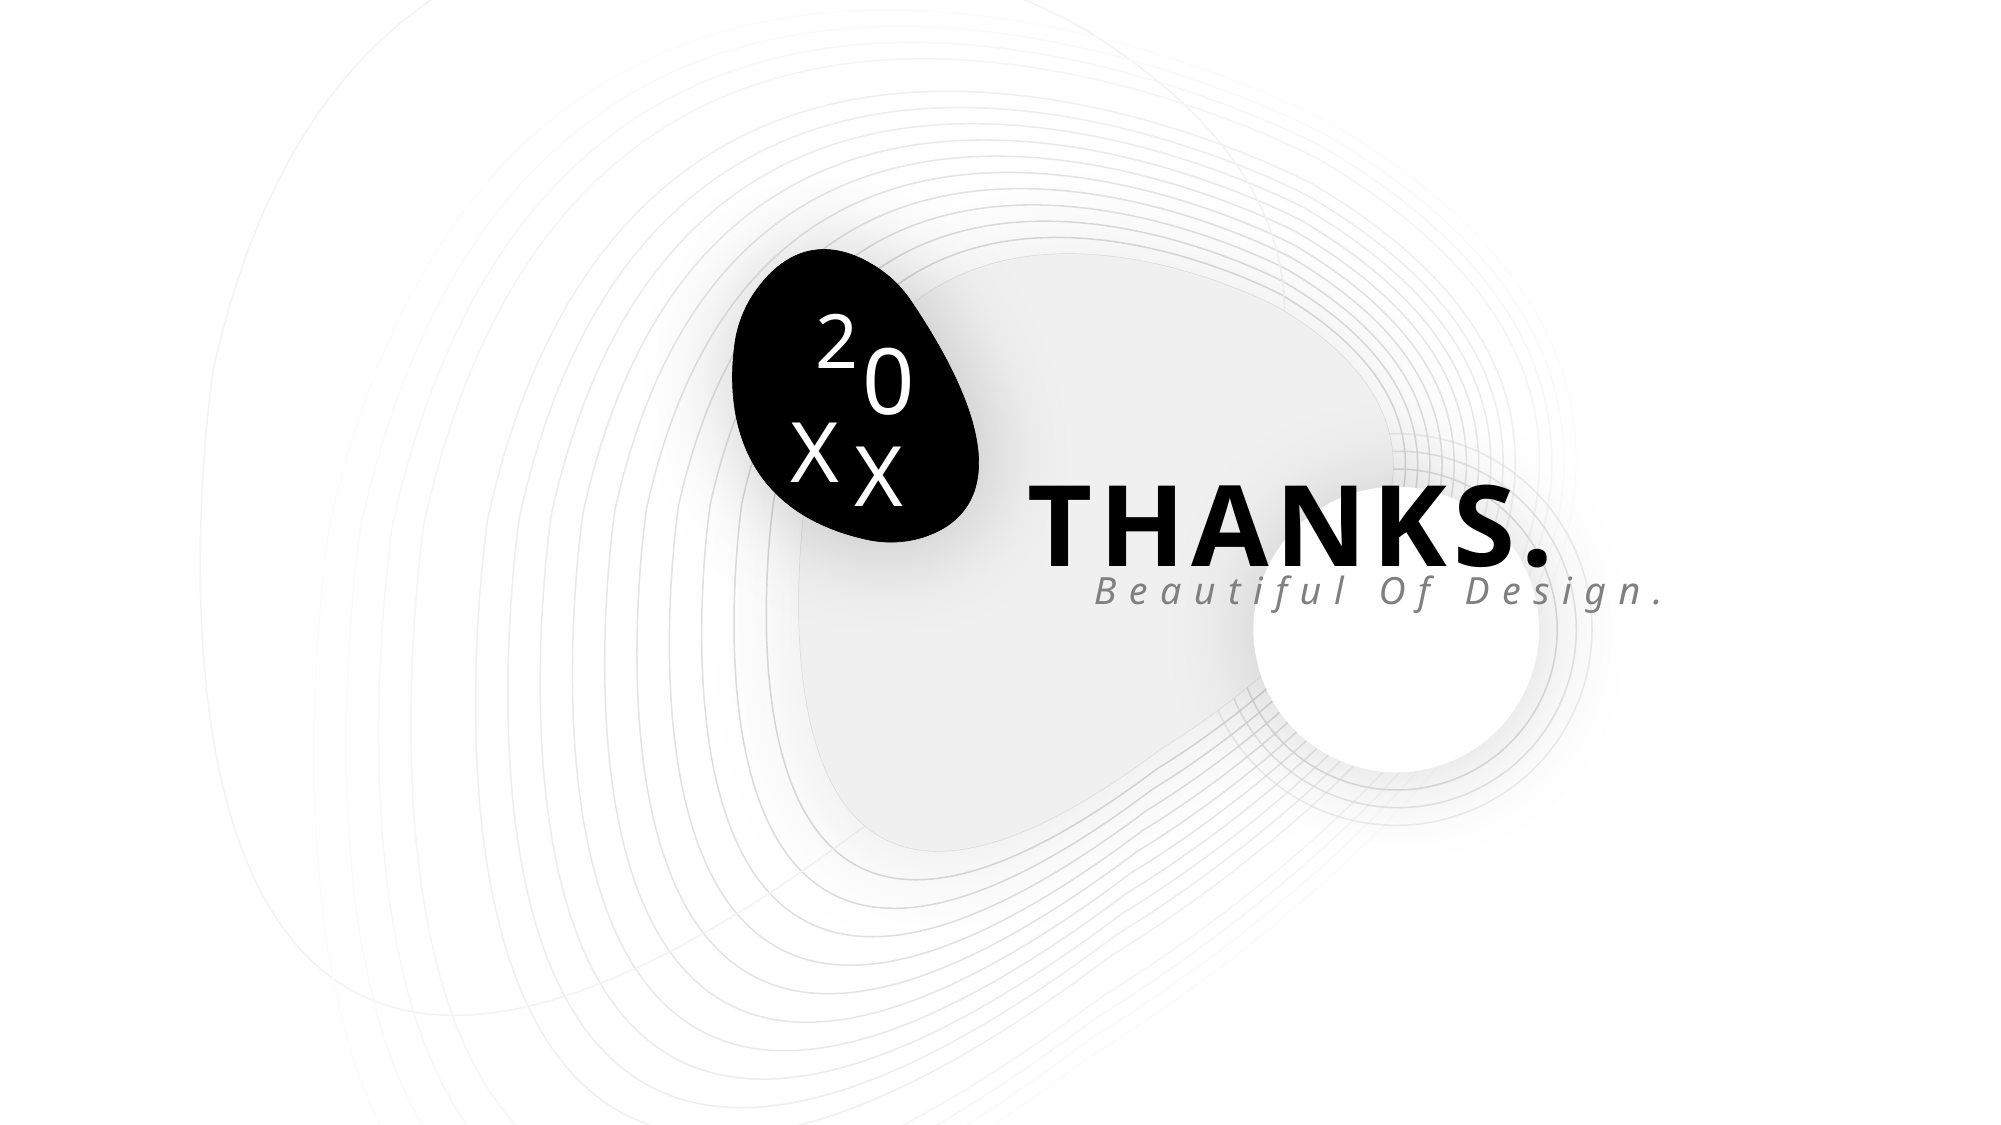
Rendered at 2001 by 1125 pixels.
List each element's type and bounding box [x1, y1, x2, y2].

text_box [798, 486, 1230, 852]
text_box [1252, 620, 1541, 774]
text_box [732, 249, 979, 542]
text_box [1451, 440, 1468, 446]
text_box [979, 253, 1392, 446]
text_box [1024, 446, 1690, 620]
text_box [200, 0, 1095, 979]
text_box [1254, 620, 1594, 827]
text_box [314, 10, 1576, 1125]
